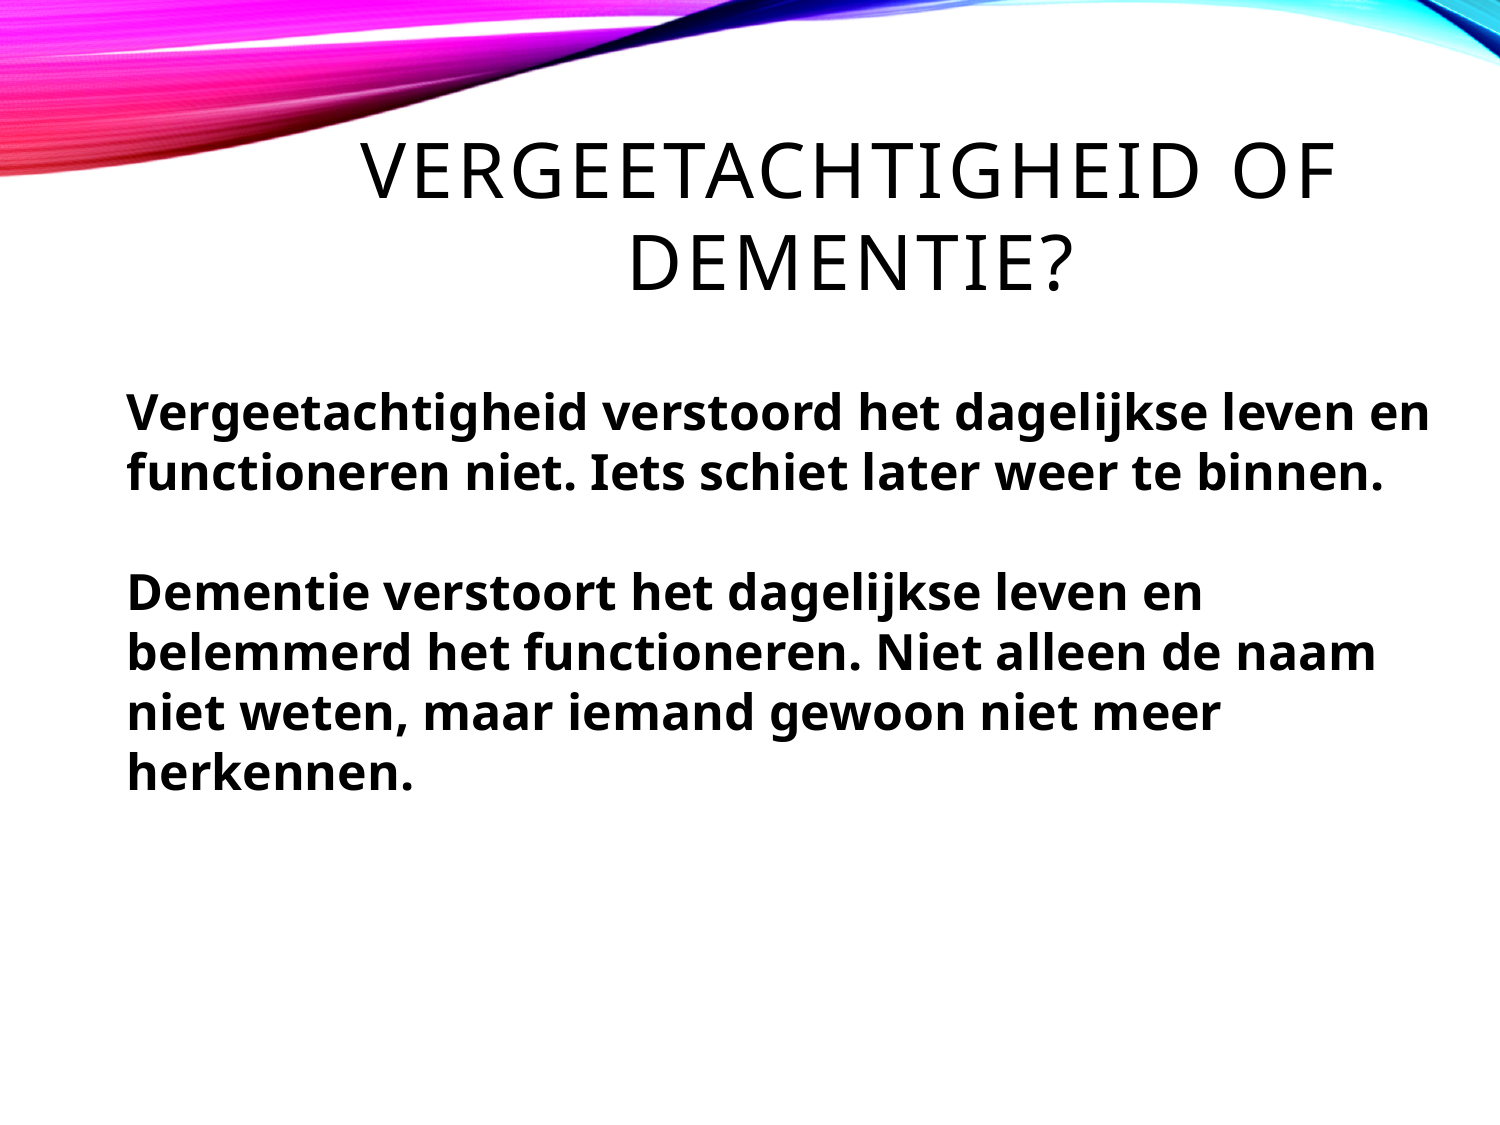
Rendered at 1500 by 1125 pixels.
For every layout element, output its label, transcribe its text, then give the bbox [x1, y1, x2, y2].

text_box Vergeetachtigheid of dementie? [312, 113, 1388, 314]
text_box Vergeetachtigheid verstoord het dagelijkse leven en functioneren niet. Iets schiet later weer te binnen. Dementie verstoort het dagelijkse leven en belemmerd het functioneren. Niet alleen de naam niet weten, maar iemand gewoon niet meer herkennen. [112, 373, 1459, 808]
picture [0, 0, 1500, 178]
